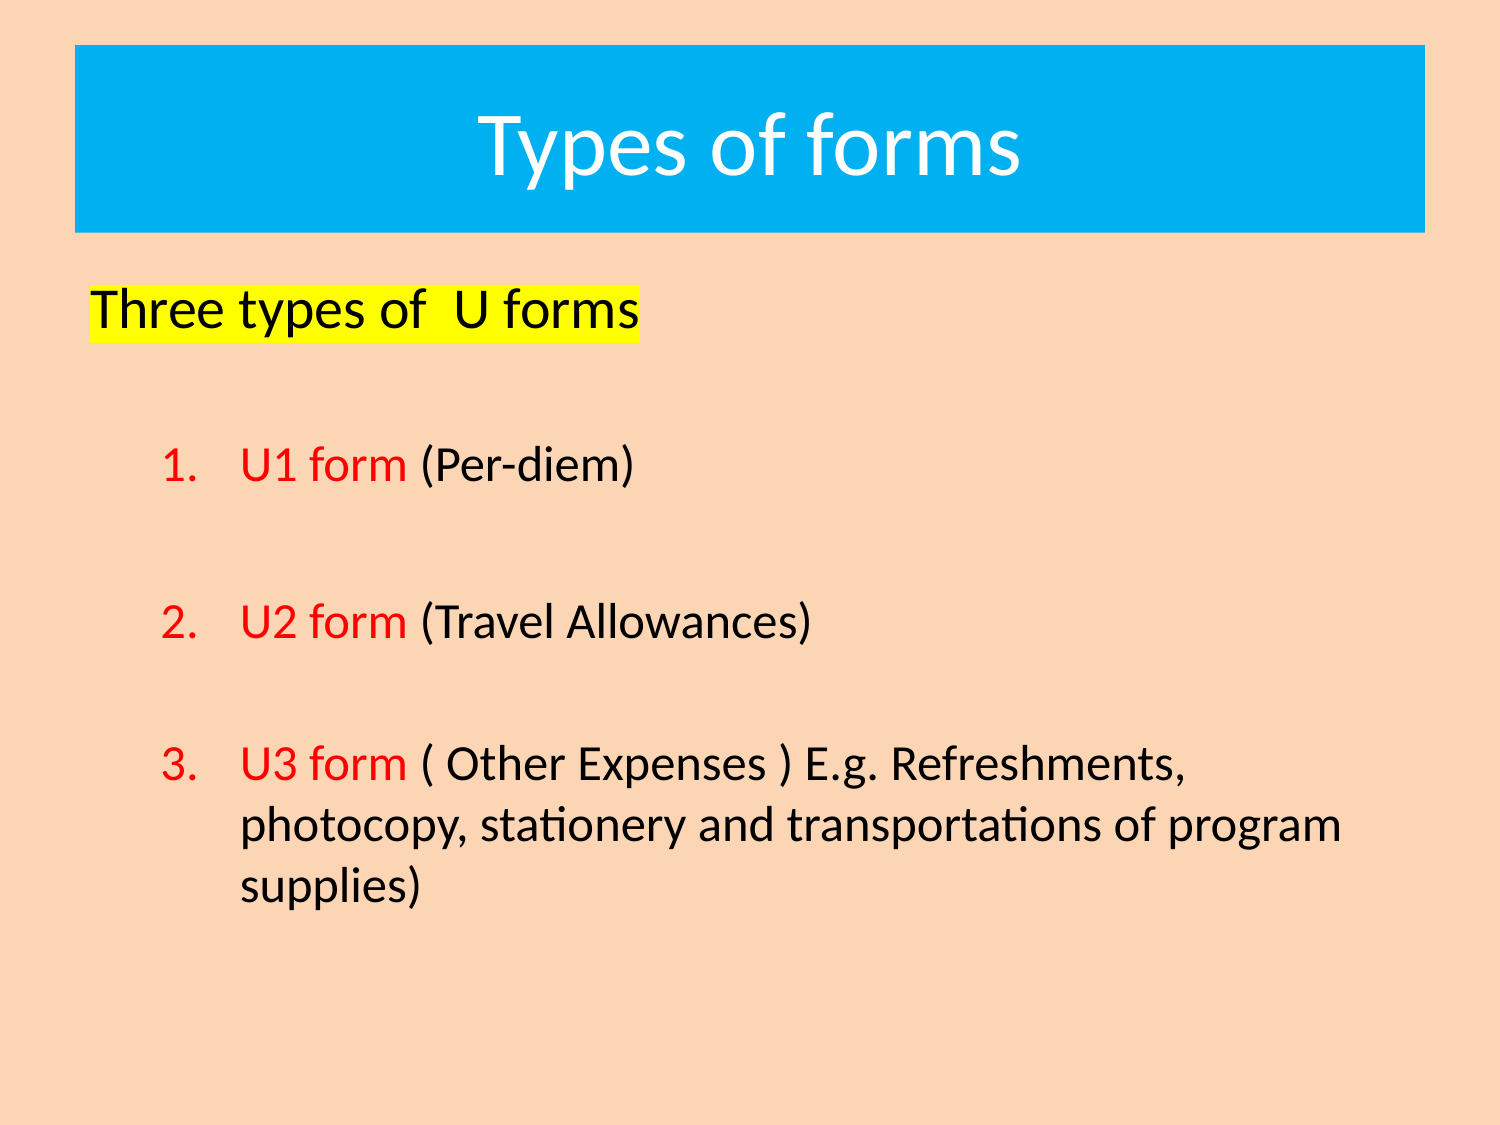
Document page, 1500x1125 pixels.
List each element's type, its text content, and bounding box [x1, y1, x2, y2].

list Three types of U forms U1 form (Per-diem) U2 form (Travel Allowances) U3 form ( Other Expenses ) E.g. Refreshments, photocopy, stationery and transportations of program supplies) [75, 262, 1425, 925]
title Types of forms [75, 45, 1425, 233]
